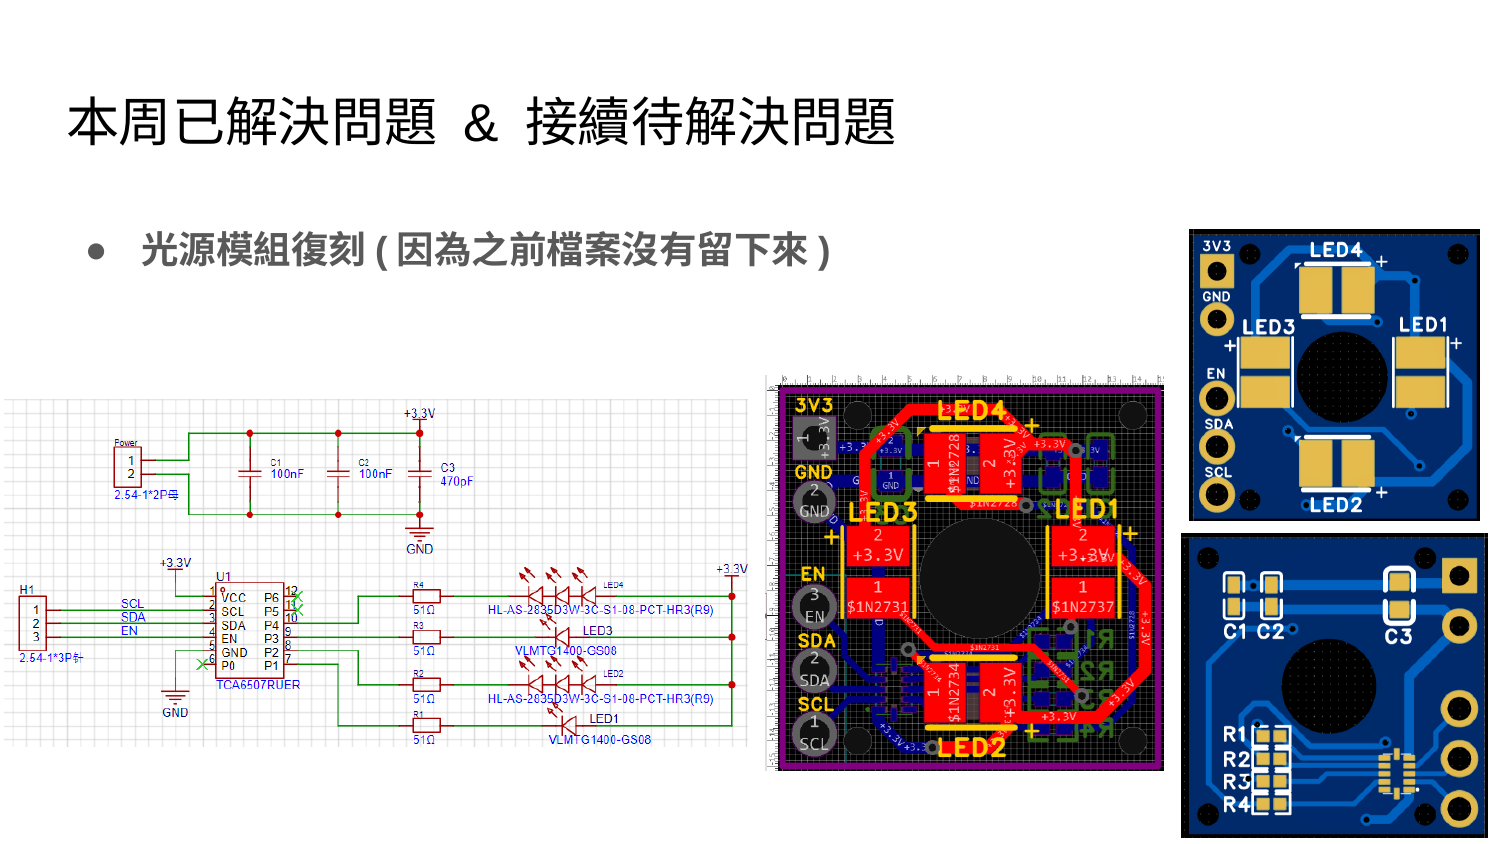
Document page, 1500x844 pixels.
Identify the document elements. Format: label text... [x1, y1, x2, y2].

picture [765, 375, 1165, 771]
picture [1189, 229, 1480, 522]
picture [4, 399, 749, 747]
title 本周已解決問題 & 接續待解決問題 [51, 72, 1449, 167]
picture [1181, 532, 1488, 838]
list 光源模組復刻(因為之前檔案沒有留下來) [51, 189, 1449, 816]
